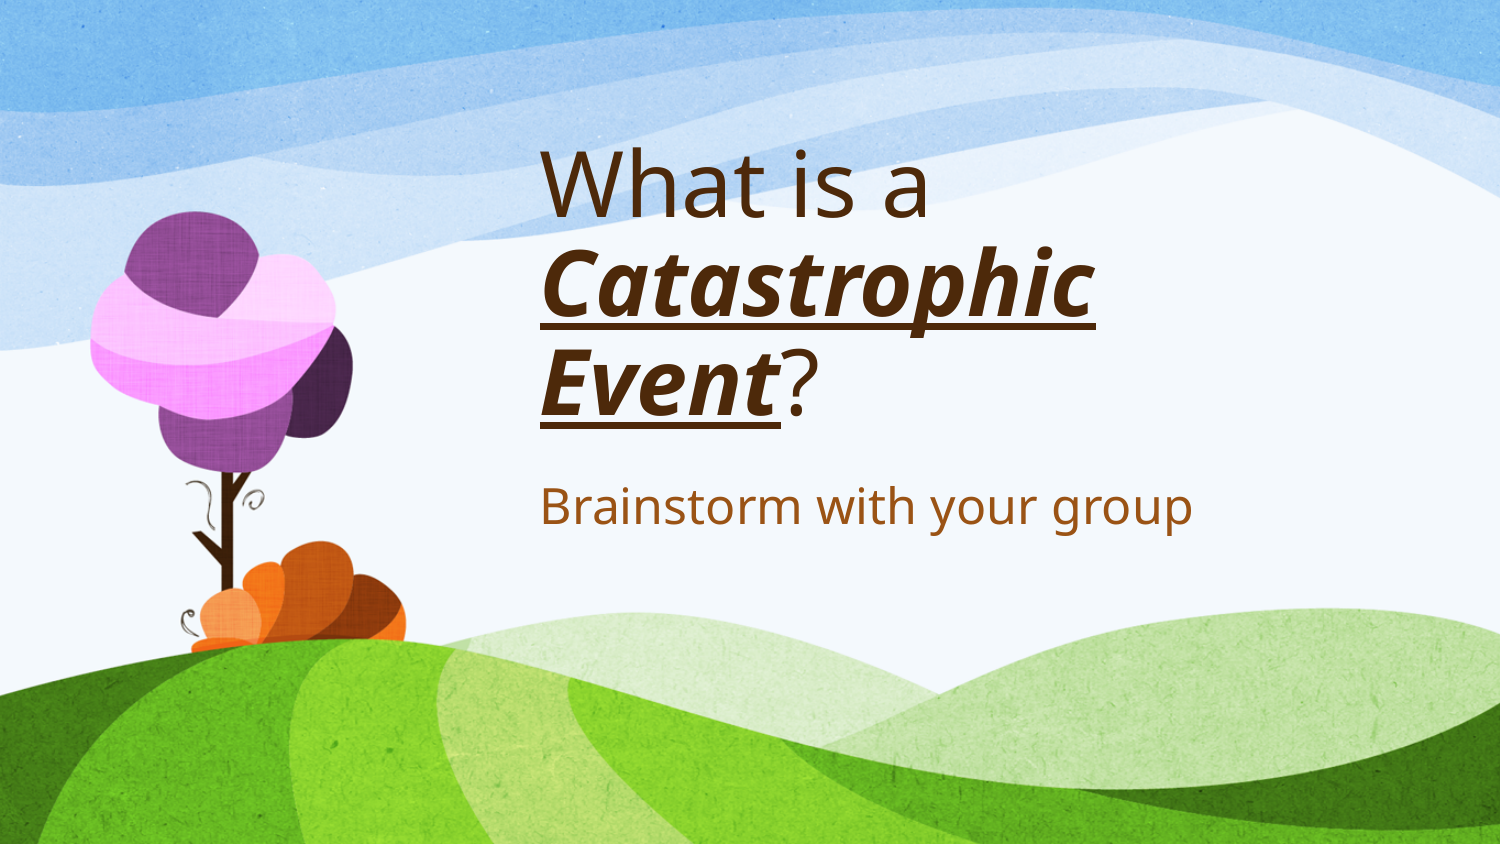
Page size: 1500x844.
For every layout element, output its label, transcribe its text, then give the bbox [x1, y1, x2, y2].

title What is a Catastrophic Event? [524, 225, 1369, 450]
list Brainstorm with your group [524, 459, 1369, 572]
picture [0, 0, 1500, 844]
